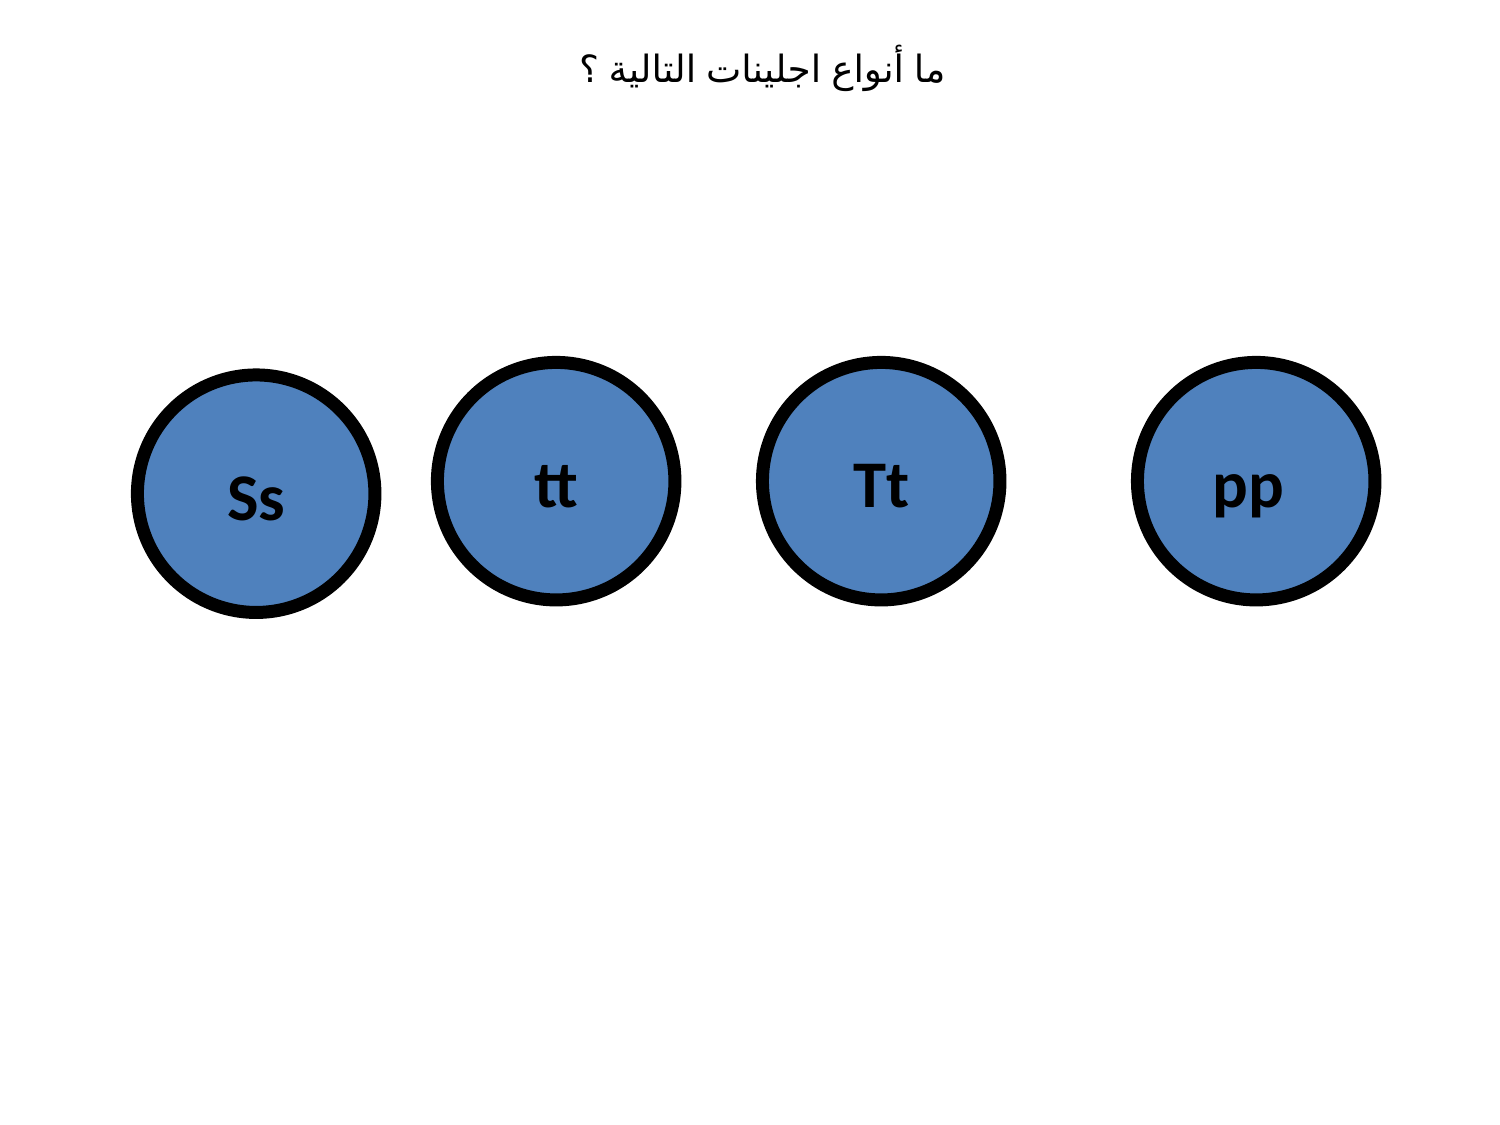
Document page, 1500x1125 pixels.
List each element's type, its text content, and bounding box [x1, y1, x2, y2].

text_box tt [435, 360, 678, 603]
text_box ما أنواع اجلينات التالية ؟ [62, 37, 1463, 98]
text_box Ss [135, 372, 378, 615]
text_box Tt [760, 360, 1003, 603]
text_box pp [1135, 360, 1378, 603]
